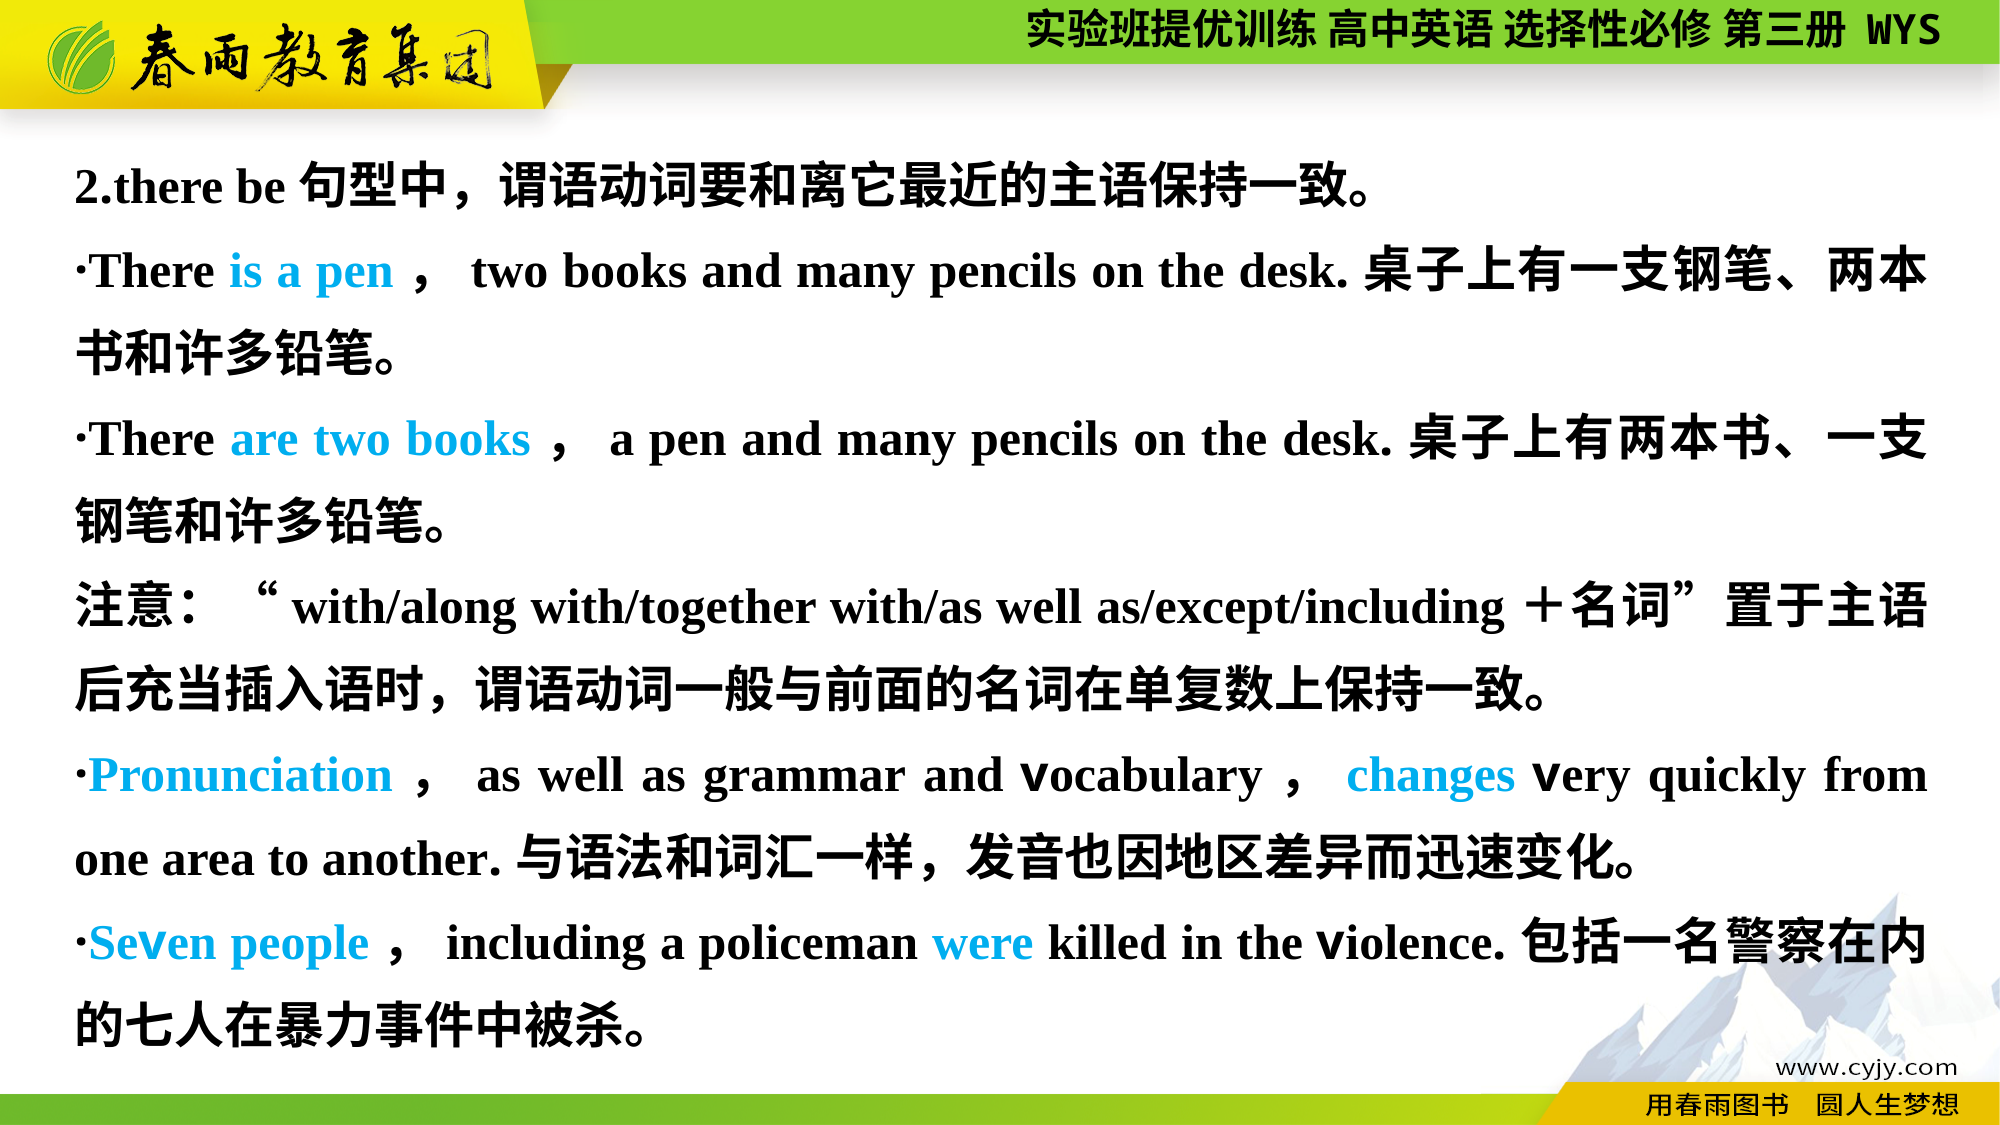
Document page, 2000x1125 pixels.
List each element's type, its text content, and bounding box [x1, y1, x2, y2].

picture [0, 0, 2000, 1125]
list 2.there be句型中，谓语动词要和离它最近的主语保持一致。 ·There is a pen，two books and many pencils on the desk.桌子上有一支钢笔、两本书和许多铅笔。 ·There are two books，a pen and many pencils on the desk.桌子上有两本书、一支钢笔和许多铅笔。 注意：“with/along with/together with/as well as/except/including＋名词”置于主语后充当插入语时，谓语动词一般与前面的名词在单复数上保持一致。 ·Pronunciation，as well as grammar and vocabulary，changes very quickly from one area to another.与语法和词汇一样，发音也因地区差异而迅速变化。 ·Seven people，including a policeman were killed in the violence.包括一名警察在内的七人在暴力事件中被杀。 [59, 122, 1944, 1061]
